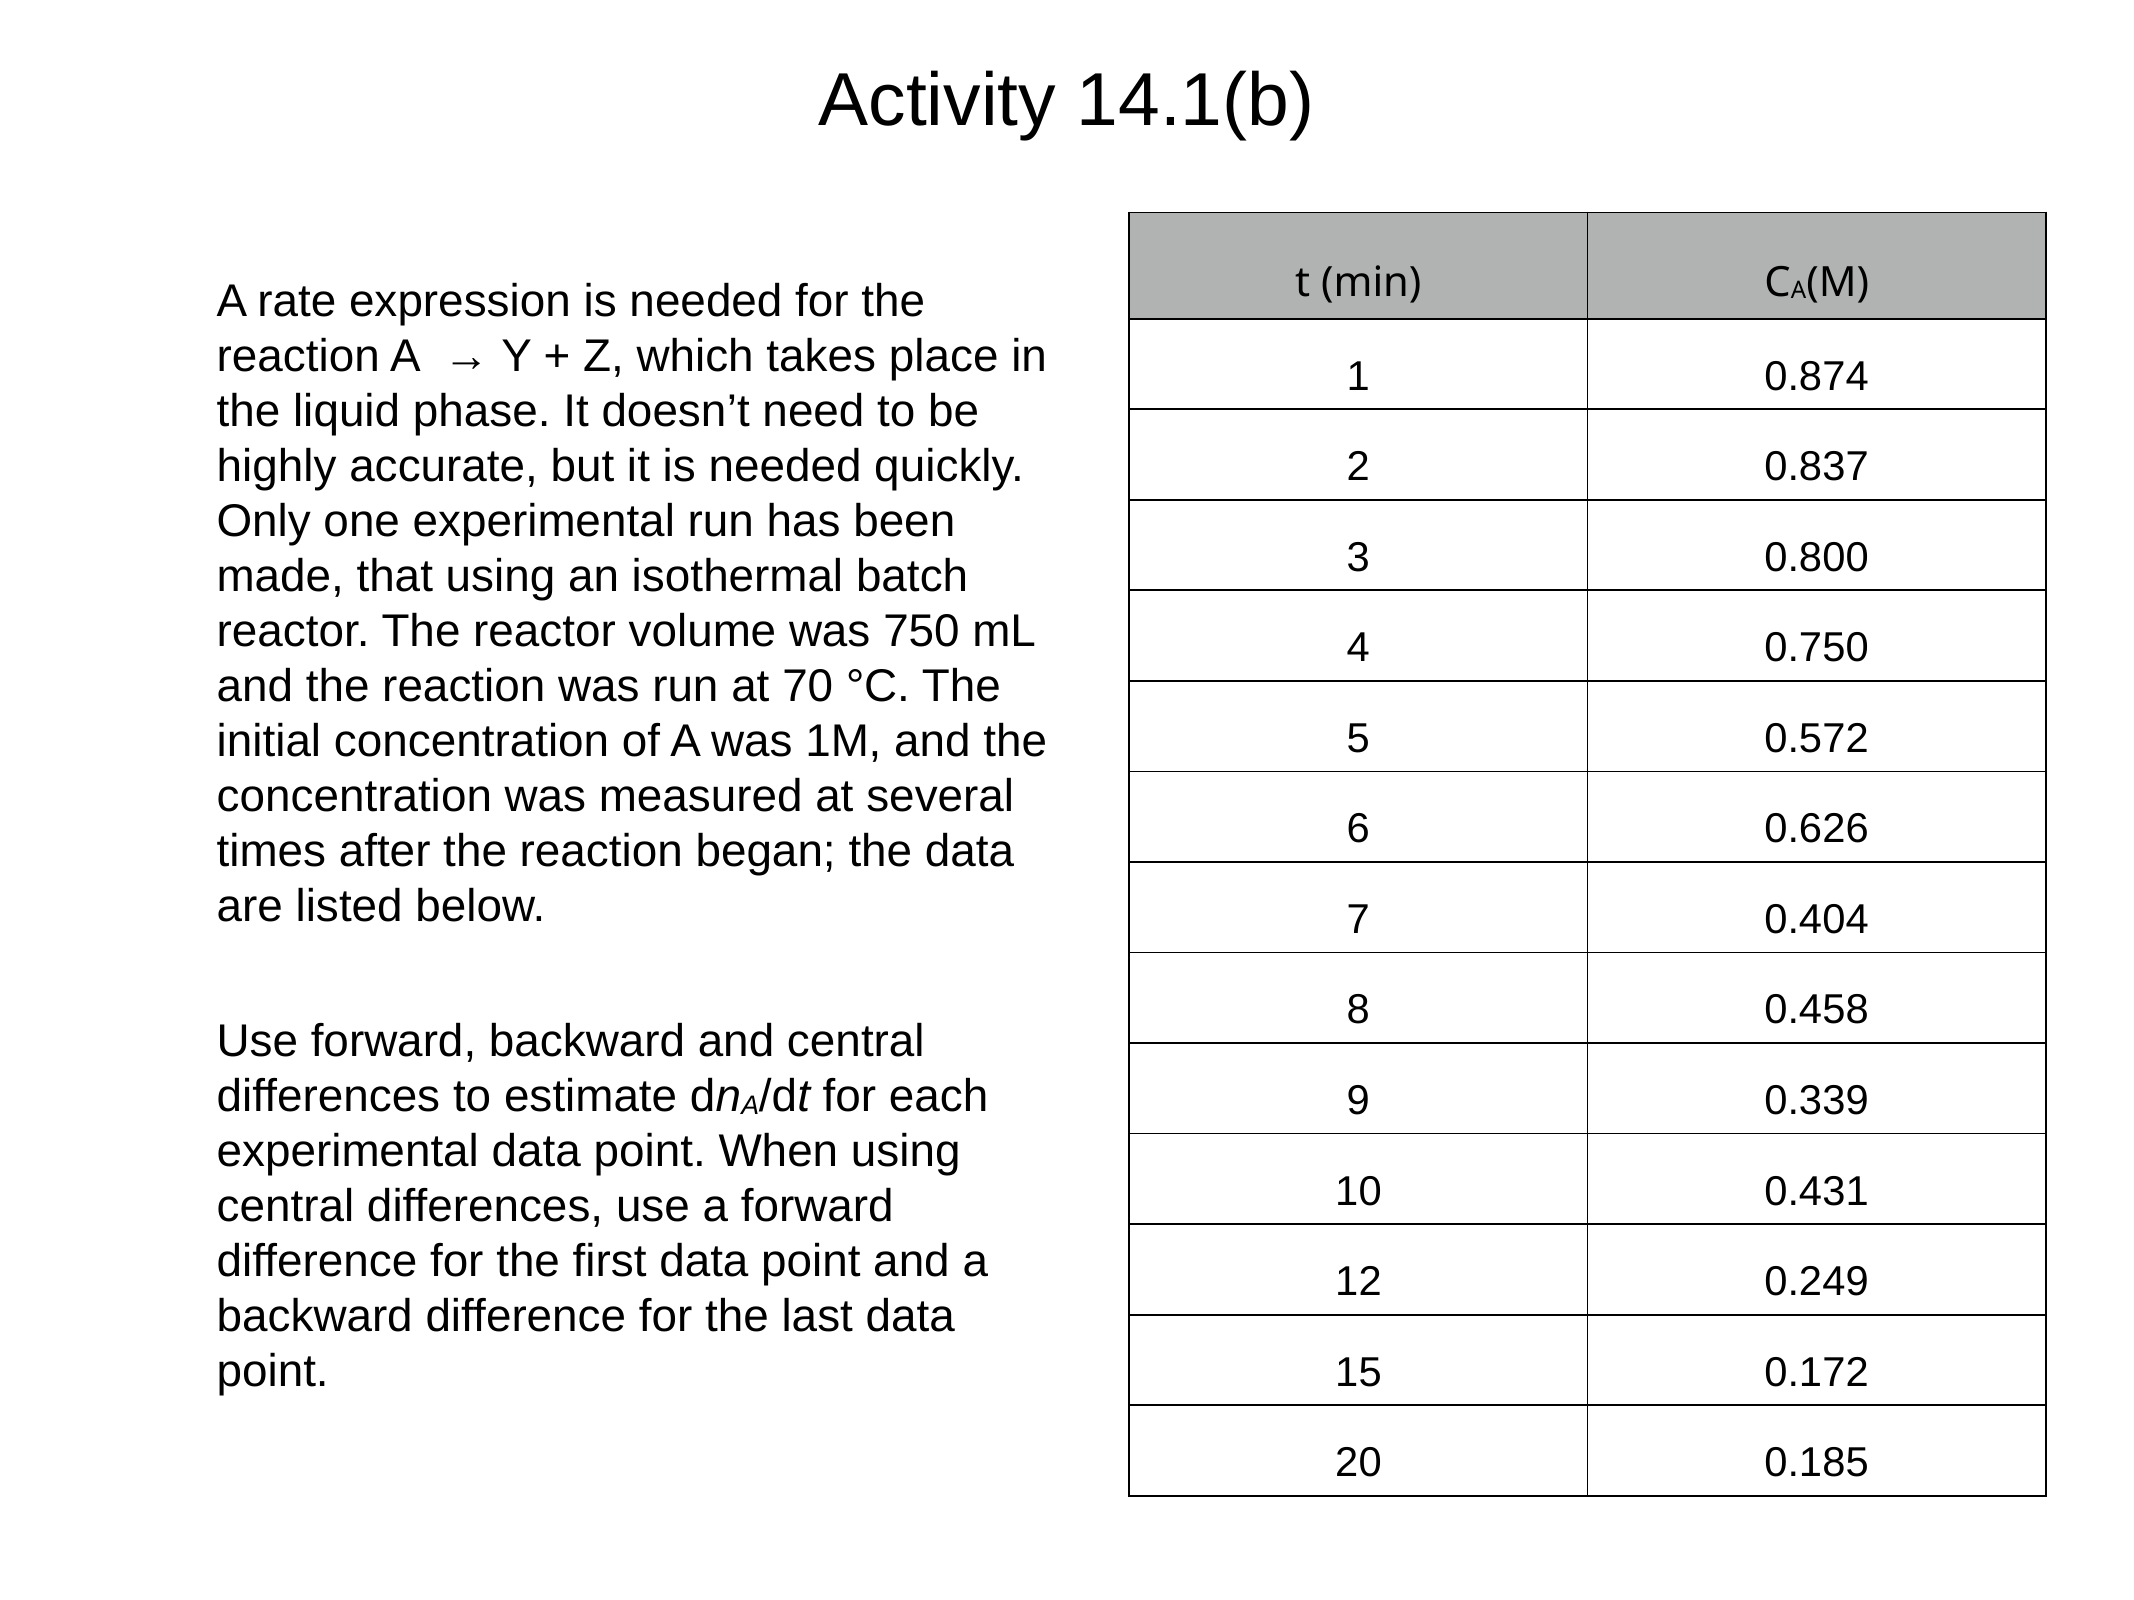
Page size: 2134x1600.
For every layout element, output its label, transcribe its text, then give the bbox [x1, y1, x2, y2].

table_cell 0.837 [1588, 410, 2045, 499]
table_cell 8 [1130, 953, 1587, 1042]
table_cell 9 [1130, 1044, 1587, 1133]
table_cell 0.750 [1588, 591, 2045, 680]
table_cell 0.626 [1588, 772, 2045, 861]
table_cell 0.458 [1588, 953, 2045, 1042]
table_header CA(M) [1588, 213, 2045, 318]
table_cell 7 [1130, 863, 1587, 952]
title Activity 14.1(b) [208, 41, 1925, 250]
table_cell 15 [1130, 1316, 1587, 1404]
table_cell 10 [1130, 1134, 1587, 1223]
table_cell 4 [1130, 591, 1587, 680]
table_cell 2 [1130, 410, 1587, 499]
table_cell 0.404 [1588, 863, 2045, 952]
list A rate expression is needed for the reaction A → Y + Z, which takes place in the liquid phase. It doesn’t need to be highly accurate, but it is needed quickly. Only one experimental run has been made, that using an isothermal batch reactor. The reactor volume was 750 mL and the reaction was run at 70 °C. The initial concentration of A was 1M, and the concentration was measured at several times after the reaction began; the data are listed below. Use forward, backward and central differences to estimate dnA/dt for each experimental data point. When using central differences, use a forward difference for the first data point and a backward difference for the last data point. [208, 262, 1067, 1461]
table_cell 0.874 [1588, 320, 2045, 408]
table_cell 20 [1130, 1406, 1587, 1495]
table_cell 0.339 [1588, 1044, 2045, 1133]
table_cell 3 [1130, 501, 1587, 589]
table_cell 1 [1130, 320, 1587, 408]
table_cell 6 [1130, 772, 1587, 861]
table_cell 0.800 [1588, 501, 2045, 589]
table_cell 0.185 [1588, 1406, 2045, 1495]
table_cell 0.172 [1588, 1316, 2045, 1404]
table_cell 0.249 [1588, 1225, 2045, 1314]
table_cell 12 [1130, 1225, 1587, 1314]
table_header t (min) [1130, 213, 1587, 318]
table_cell 0.572 [1588, 682, 2045, 771]
table_cell 5 [1130, 682, 1587, 771]
table_cell 0.431 [1588, 1134, 2045, 1223]
